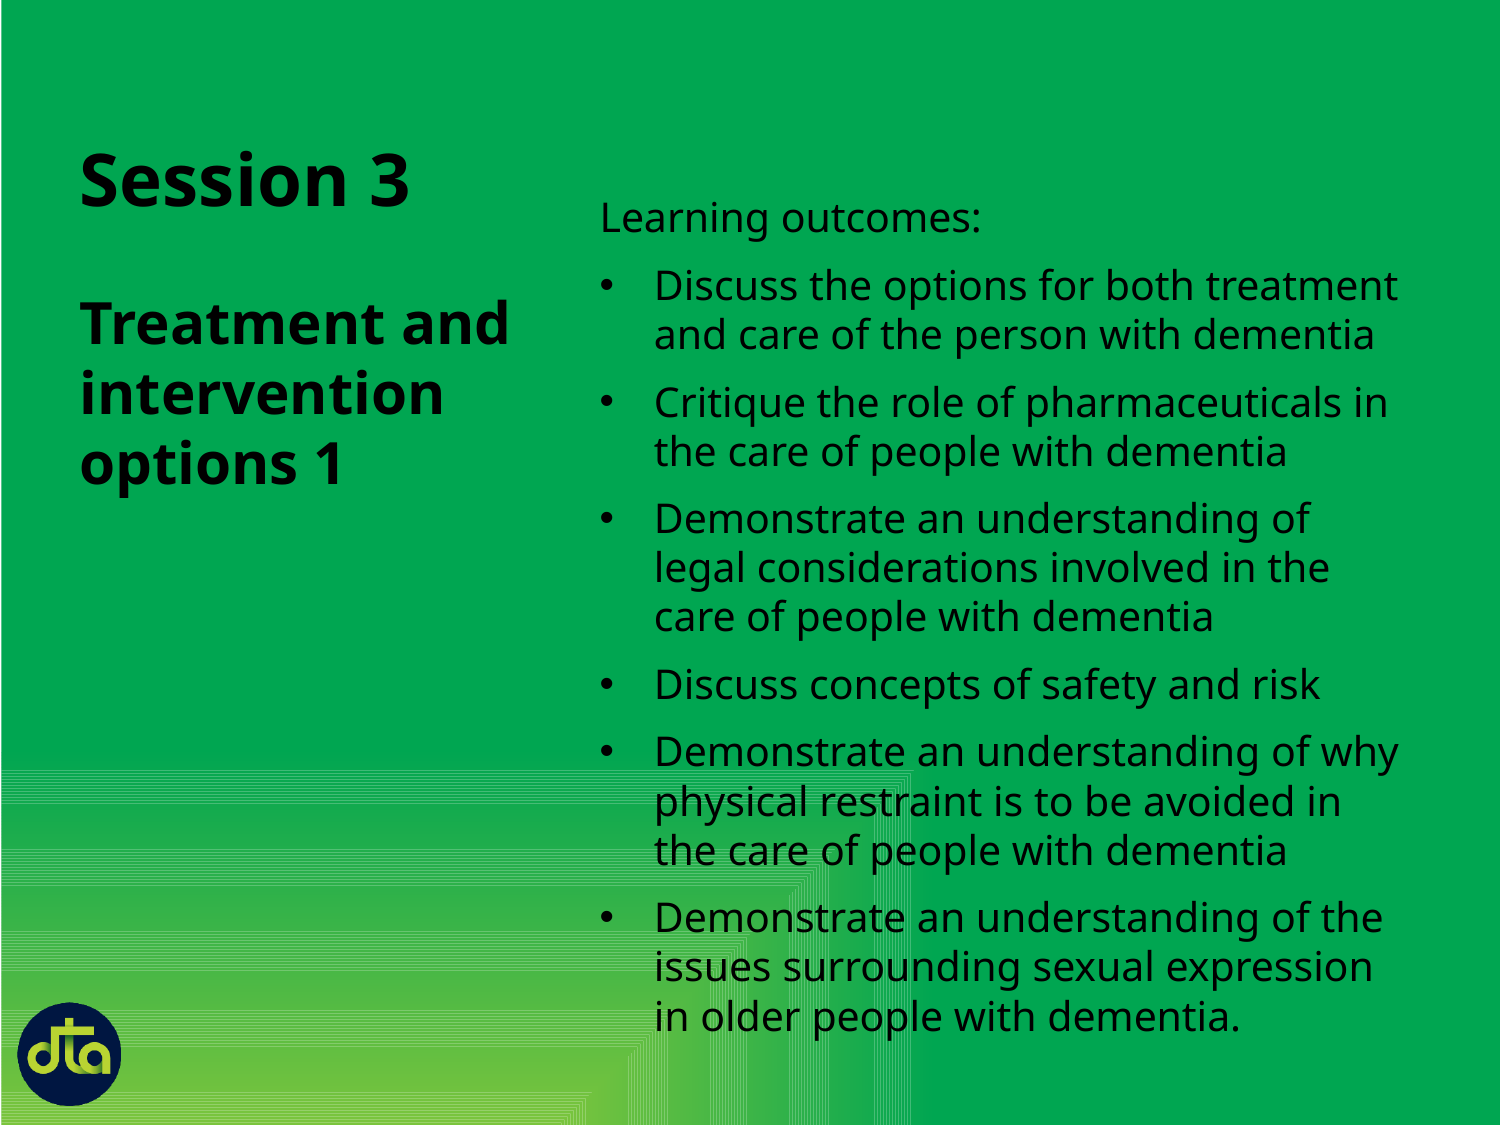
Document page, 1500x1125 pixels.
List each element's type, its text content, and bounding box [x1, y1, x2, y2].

text_box Treatment and intervention options 1 [64, 316, 559, 587]
text_box Learning outcomes: Discuss the options for both treatment and care of the person with dementia Critique the role of pharmaceuticals in the care of people with dementia Demonstrate an understanding of legal considerations involved in the care of people with dementia Discuss concepts of safety and risk Demonstrate an understanding of why physical restraint is to be avoided in the care of people with dementia Demonstrate an understanding of the issues surrounding sexual expression in older people with dementia. [584, 184, 1424, 1106]
text_box Session 3 [64, 125, 559, 316]
picture [17, 1002, 121, 1106]
